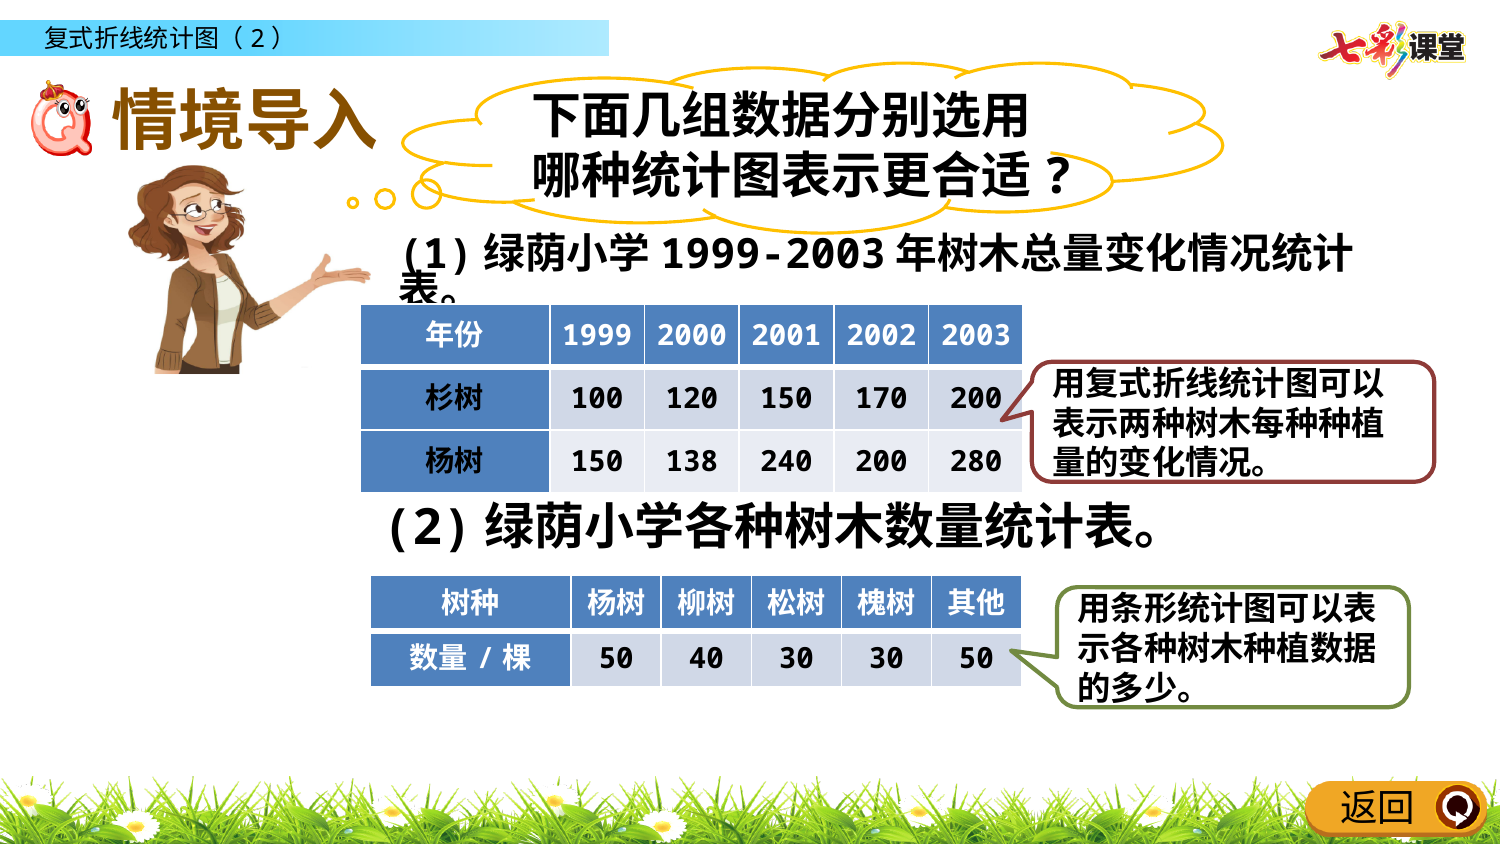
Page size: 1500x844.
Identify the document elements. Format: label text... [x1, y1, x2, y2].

table_cell 150 [740, 370, 833, 429]
table_cell 170 [835, 370, 928, 429]
picture [0, 776, 1500, 844]
table_cell 杨树 [361, 431, 549, 492]
table_cell 240 [740, 431, 833, 492]
table_cell 280 [929, 431, 1022, 492]
table_cell 100 [551, 370, 644, 429]
table_cell 40 [662, 634, 751, 686]
table_header 树种 [371, 576, 570, 628]
table_cell 200 [929, 370, 1022, 429]
picture [126, 163, 373, 375]
text_box (2)绿荫小学各种树木数量统计表。 [367, 510, 1199, 562]
table_header 2003 [929, 305, 1022, 364]
table_cell 杉树 [361, 370, 549, 429]
text_box 下面几组数据分别选用哪种统计图表示更合适? [404, 60, 1225, 236]
table_header 2002 [835, 305, 928, 364]
table_header 2000 [645, 305, 738, 364]
text_box 用复式折线统计图可以表示两种树木每种种植量的变化情况。 [999, 359, 1437, 484]
table_cell 数量/棵 [371, 634, 570, 686]
table_header 2001 [740, 305, 833, 364]
table_cell 30 [842, 634, 931, 686]
table_cell 200 [835, 431, 928, 492]
table_cell 138 [645, 431, 738, 492]
picture [1316, 20, 1468, 80]
table_header 松树 [752, 576, 841, 628]
table_header 其他 [932, 576, 1021, 628]
table_header 年份 [376, 305, 549, 364]
text_box 情境导入 [100, 72, 404, 164]
table_cell 120 [645, 370, 738, 429]
text_box (1)绿荫小学1999-2003年树木总量变化情况统计表。 [383, 232, 1376, 321]
table_cell 50 [932, 634, 1021, 686]
table_cell 150 [551, 431, 644, 492]
table_header 槐树 [842, 576, 931, 628]
table_cell 30 [752, 634, 841, 686]
table_cell 50 [572, 634, 660, 686]
table_header 杨树 [572, 576, 660, 628]
table_header 1999 [551, 305, 644, 364]
picture [31, 80, 92, 156]
table_header 柳树 [662, 576, 751, 628]
text_box 下面几组数据分别选用哪种统计图表示更合适? [376, 187, 397, 211]
text_box 用条形统计图可以表示各种树木种植数据的多少。 [1009, 585, 1412, 710]
